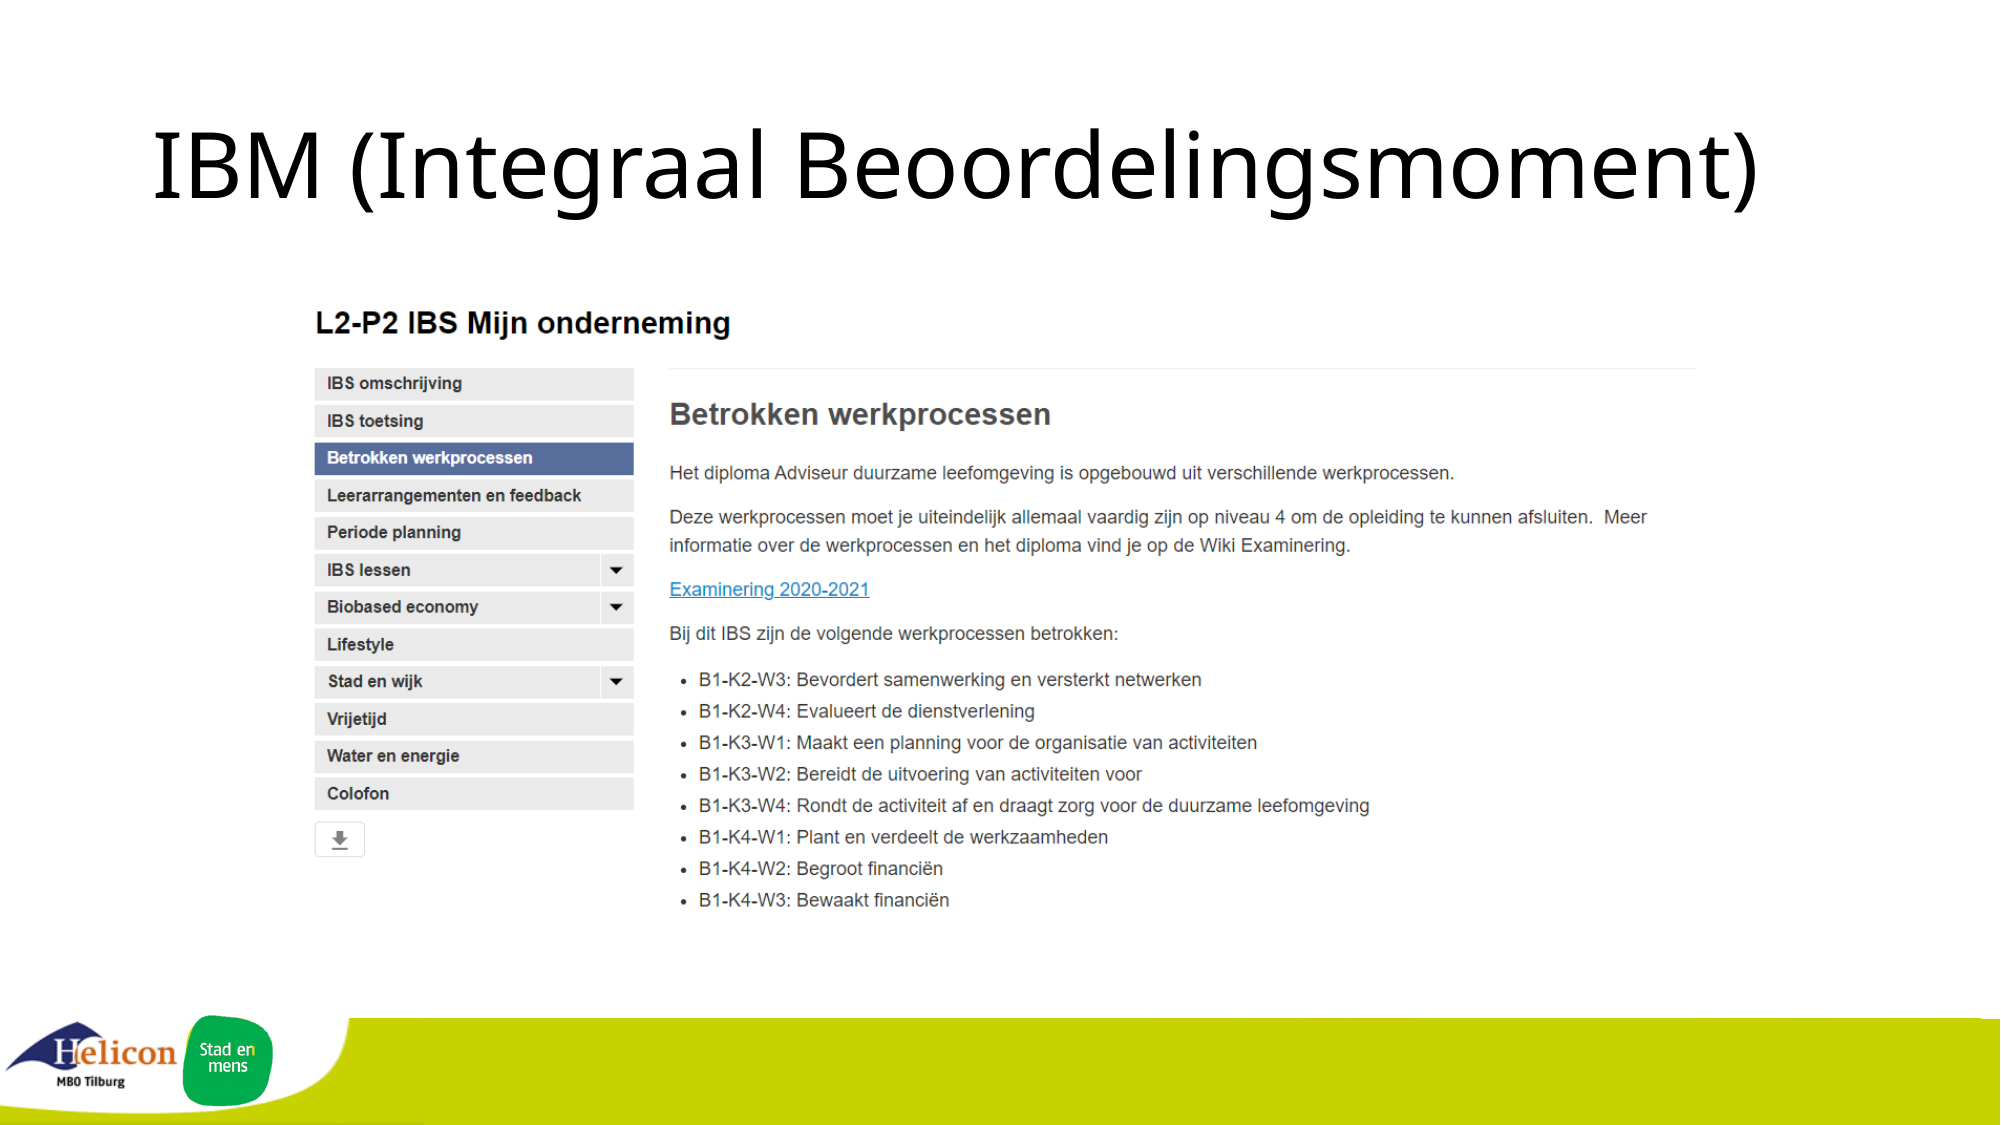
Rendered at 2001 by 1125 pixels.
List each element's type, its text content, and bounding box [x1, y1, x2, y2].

picture [0, 1013, 424, 1125]
picture [300, 302, 1700, 979]
title IBM (Integraal Beoordelingsmoment) [137, 59, 1863, 278]
